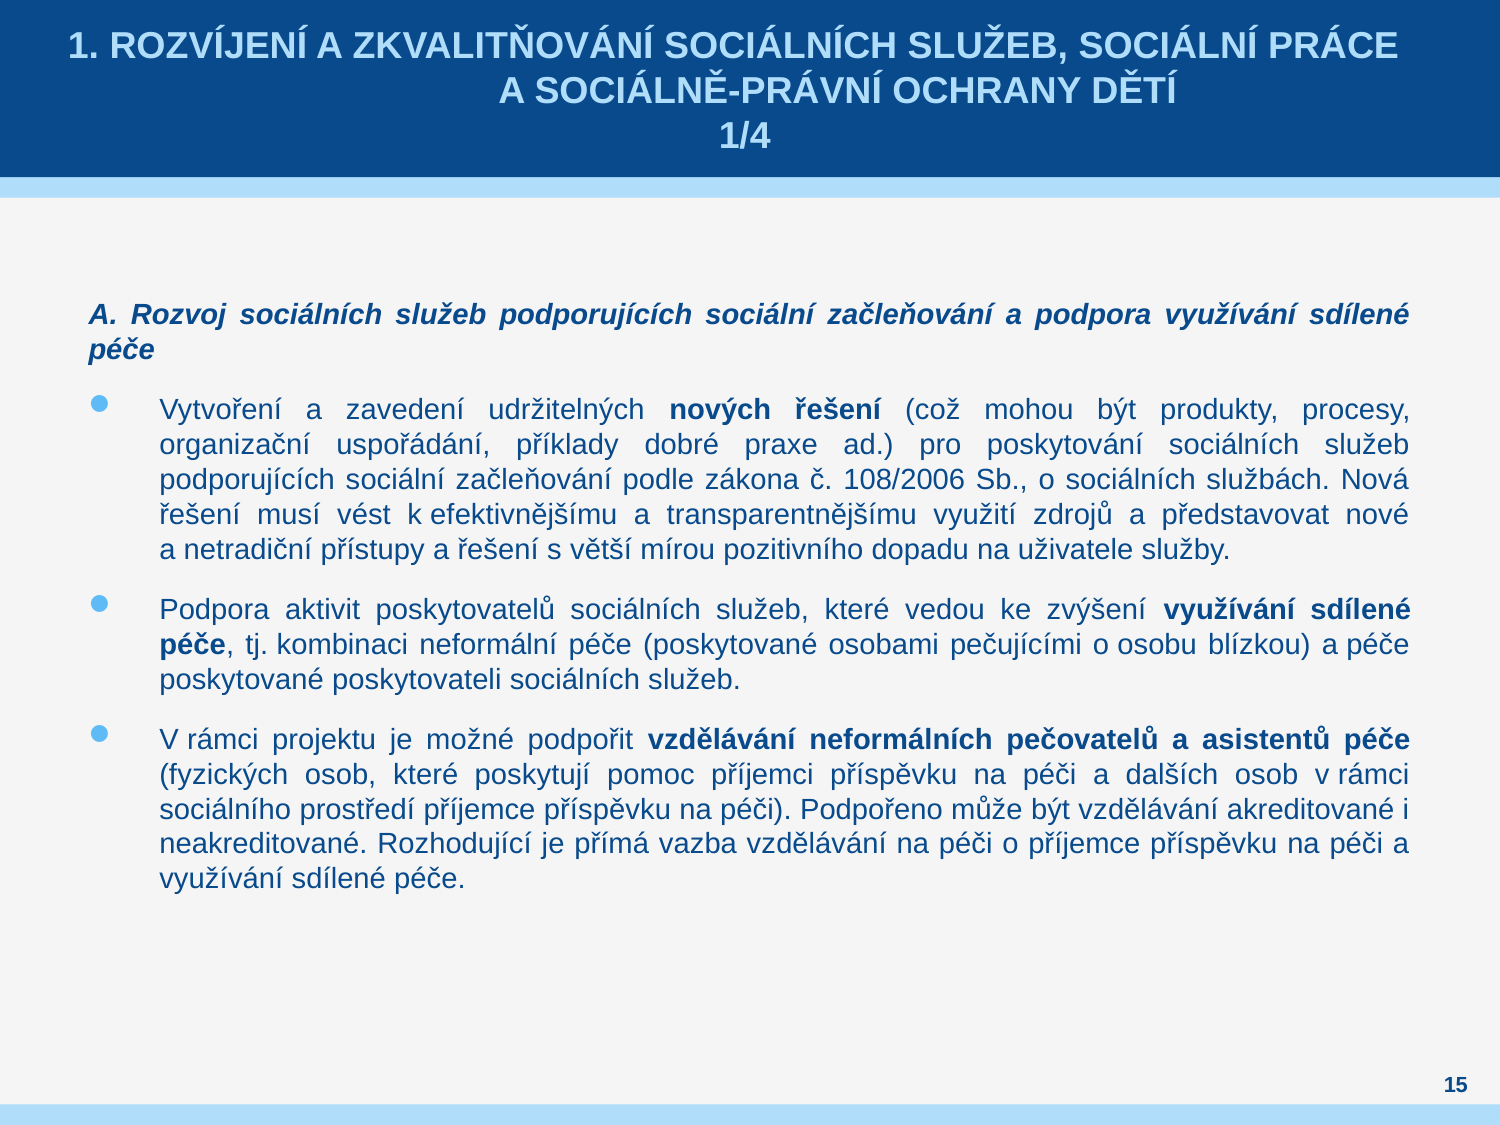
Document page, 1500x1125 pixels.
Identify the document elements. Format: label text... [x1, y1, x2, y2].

title 1. Rozvíjení a zkvalitňování sociálních služeb, sociální práce a sociálně-právní ochrany dětí 1/4 [59, 0, 1441, 178]
slide_number 15 [1417, 1068, 1495, 1099]
list A. Rozvoj sociálních služeb podporujících sociální začleňování a podpora využívání sdílené péče Vytvoření a zavedení udržitelných nových řešení (což mohou být produkty, procesy, organizační uspořádání, příklady dobré praxe ad.) pro poskytování sociálních služeb podporujících sociální začleňování podle zákona č. 108/2006 Sb., o sociálních službách. Nová řešení musí vést k efektivnějšímu a transparentnějšímu využití zdrojů a představovat nové a netradiční přístupy a řešení s větší mírou pozitivního dopadu na uživatele služby. Podpora aktivit poskytovatelů sociálních služeb, které vedou ke zvýšení využívání sdílené péče, tj. kombinaci neformální péče (poskytované osobami pečujícími o osobu blízkou) a péče poskytované poskytovateli sociálních služeb. V rámci projektu je možné podpořit vzdělávání neformálních pečovatelů a asistentů péče (fyzických osob, které poskytují pomoc příjemci příspěvku na péči a dalších osob v rámci sociálního prostředí příjemce příspěvku na péči). Podpořeno může být vzdělávání akreditované i neakreditované. Rozhodující je přímá vazba vzdělávání na péči o příjemce příspěvku na péči a využívání sdílené péče. [88, 295, 1412, 1004]
